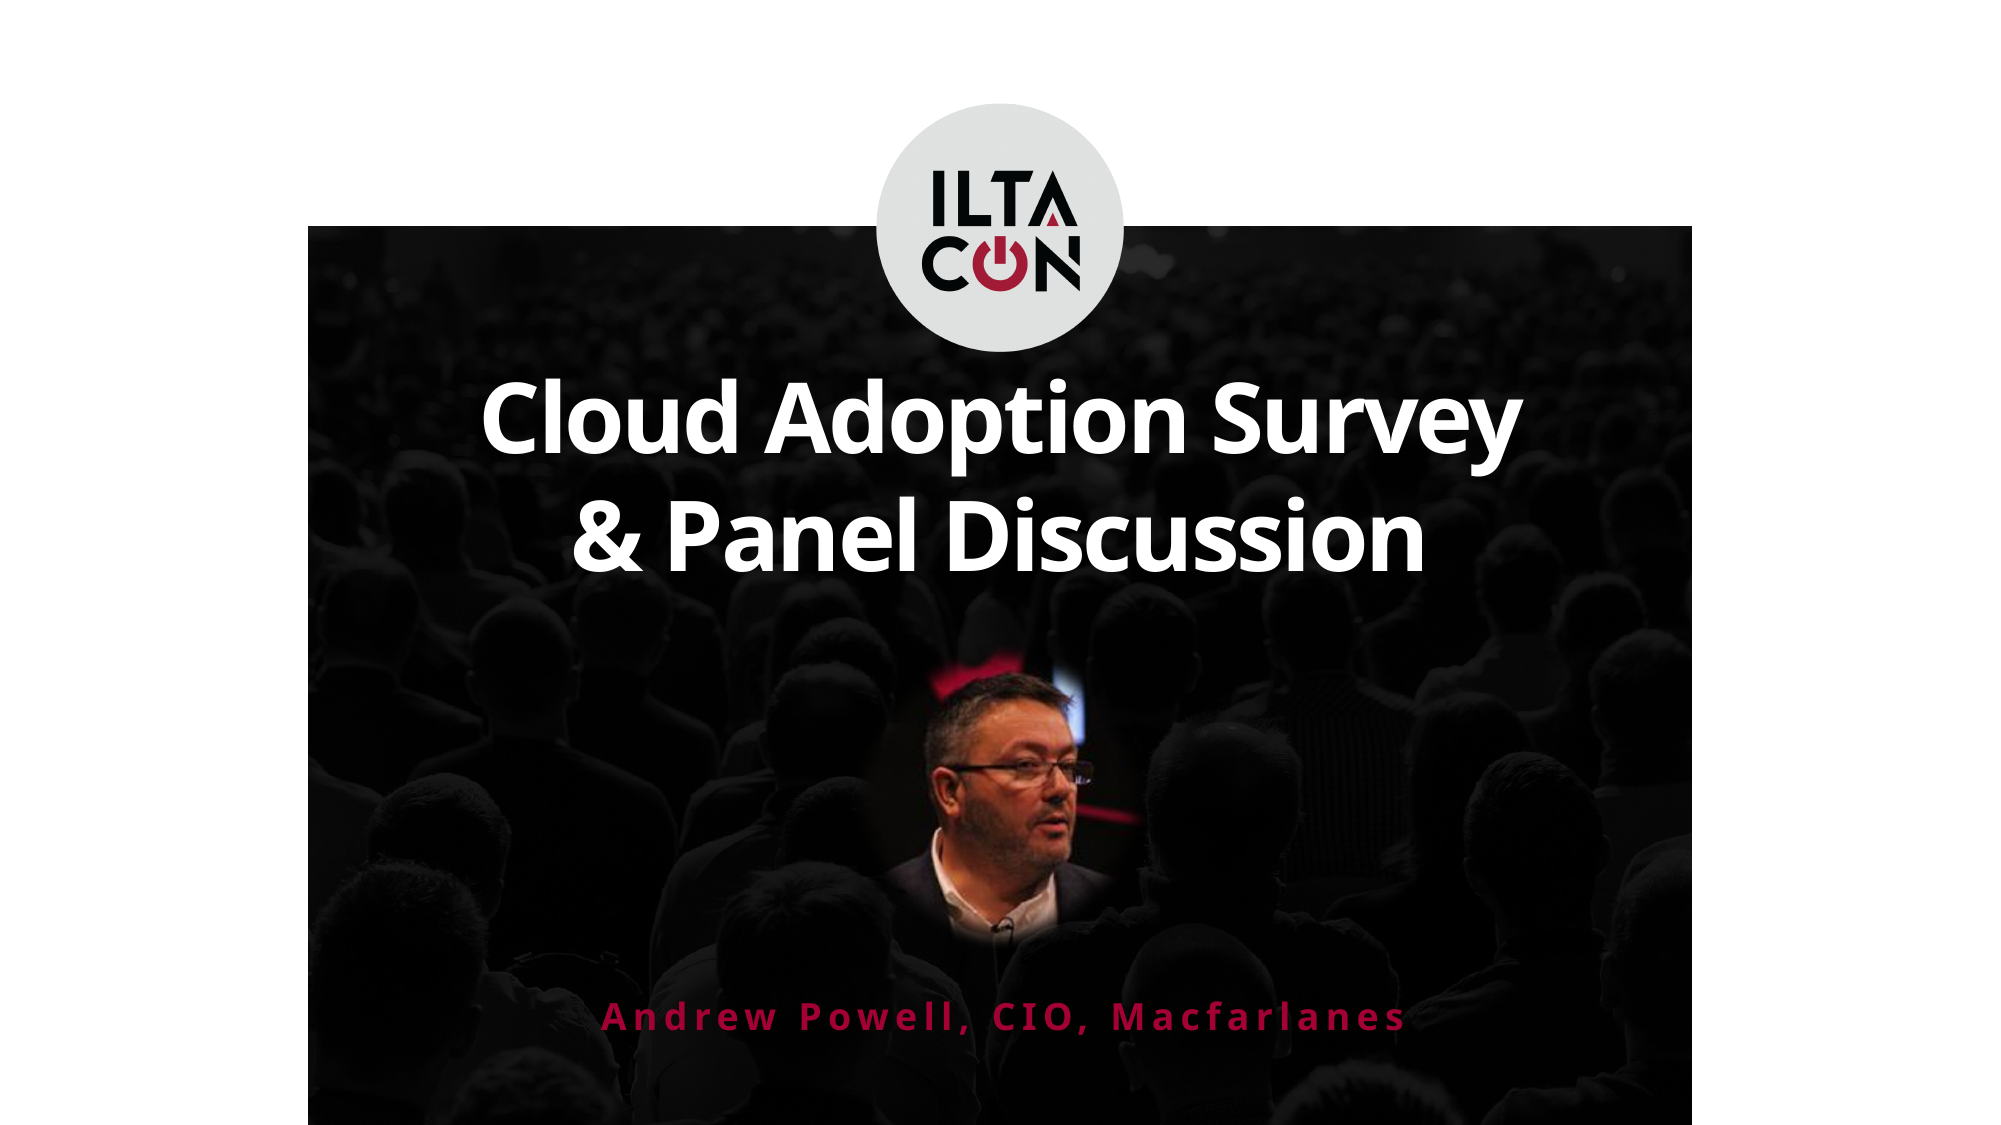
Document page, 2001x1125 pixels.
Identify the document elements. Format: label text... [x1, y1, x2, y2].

picture [308, 1121, 1692, 1125]
title Cloud Adoption Survey & Panel Discussion [461, 341, 1539, 599]
subtitle Andrew Powell, CIO, Macfarlanes [303, 952, 1718, 1121]
picture [308, 97, 1692, 953]
